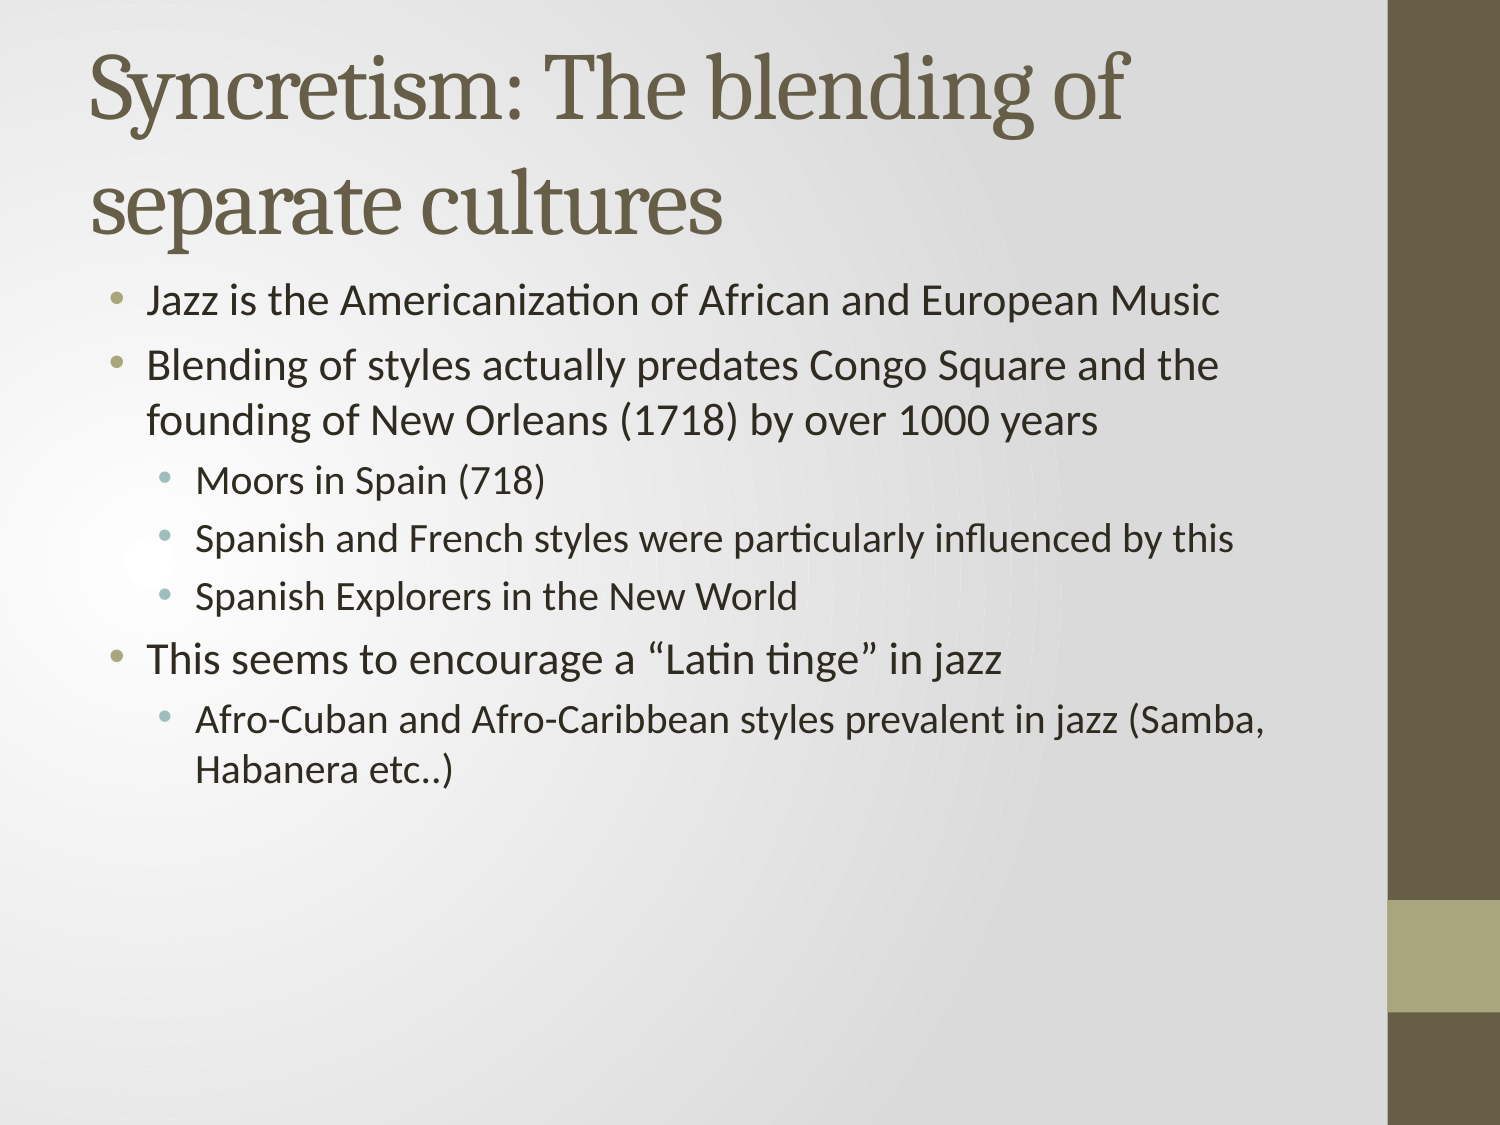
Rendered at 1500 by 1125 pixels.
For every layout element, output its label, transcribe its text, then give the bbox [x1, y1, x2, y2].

title Syncretism: The blending of separate cultures [75, 45, 1325, 233]
list Jazz is the Americanization of African and European Music Blending of styles actually predates Congo Square and the founding of New Orleans (1718) by over 1000 years Moors in Spain (718) Spanish and French styles were particularly influenced by this Spanish Explorers in the New World This seems to encourage a “Latin tinge” in jazz Afro-Cuban and Afro-Caribbean styles prevalent in jazz (Samba, Habanera etc..) [75, 262, 1325, 1050]
